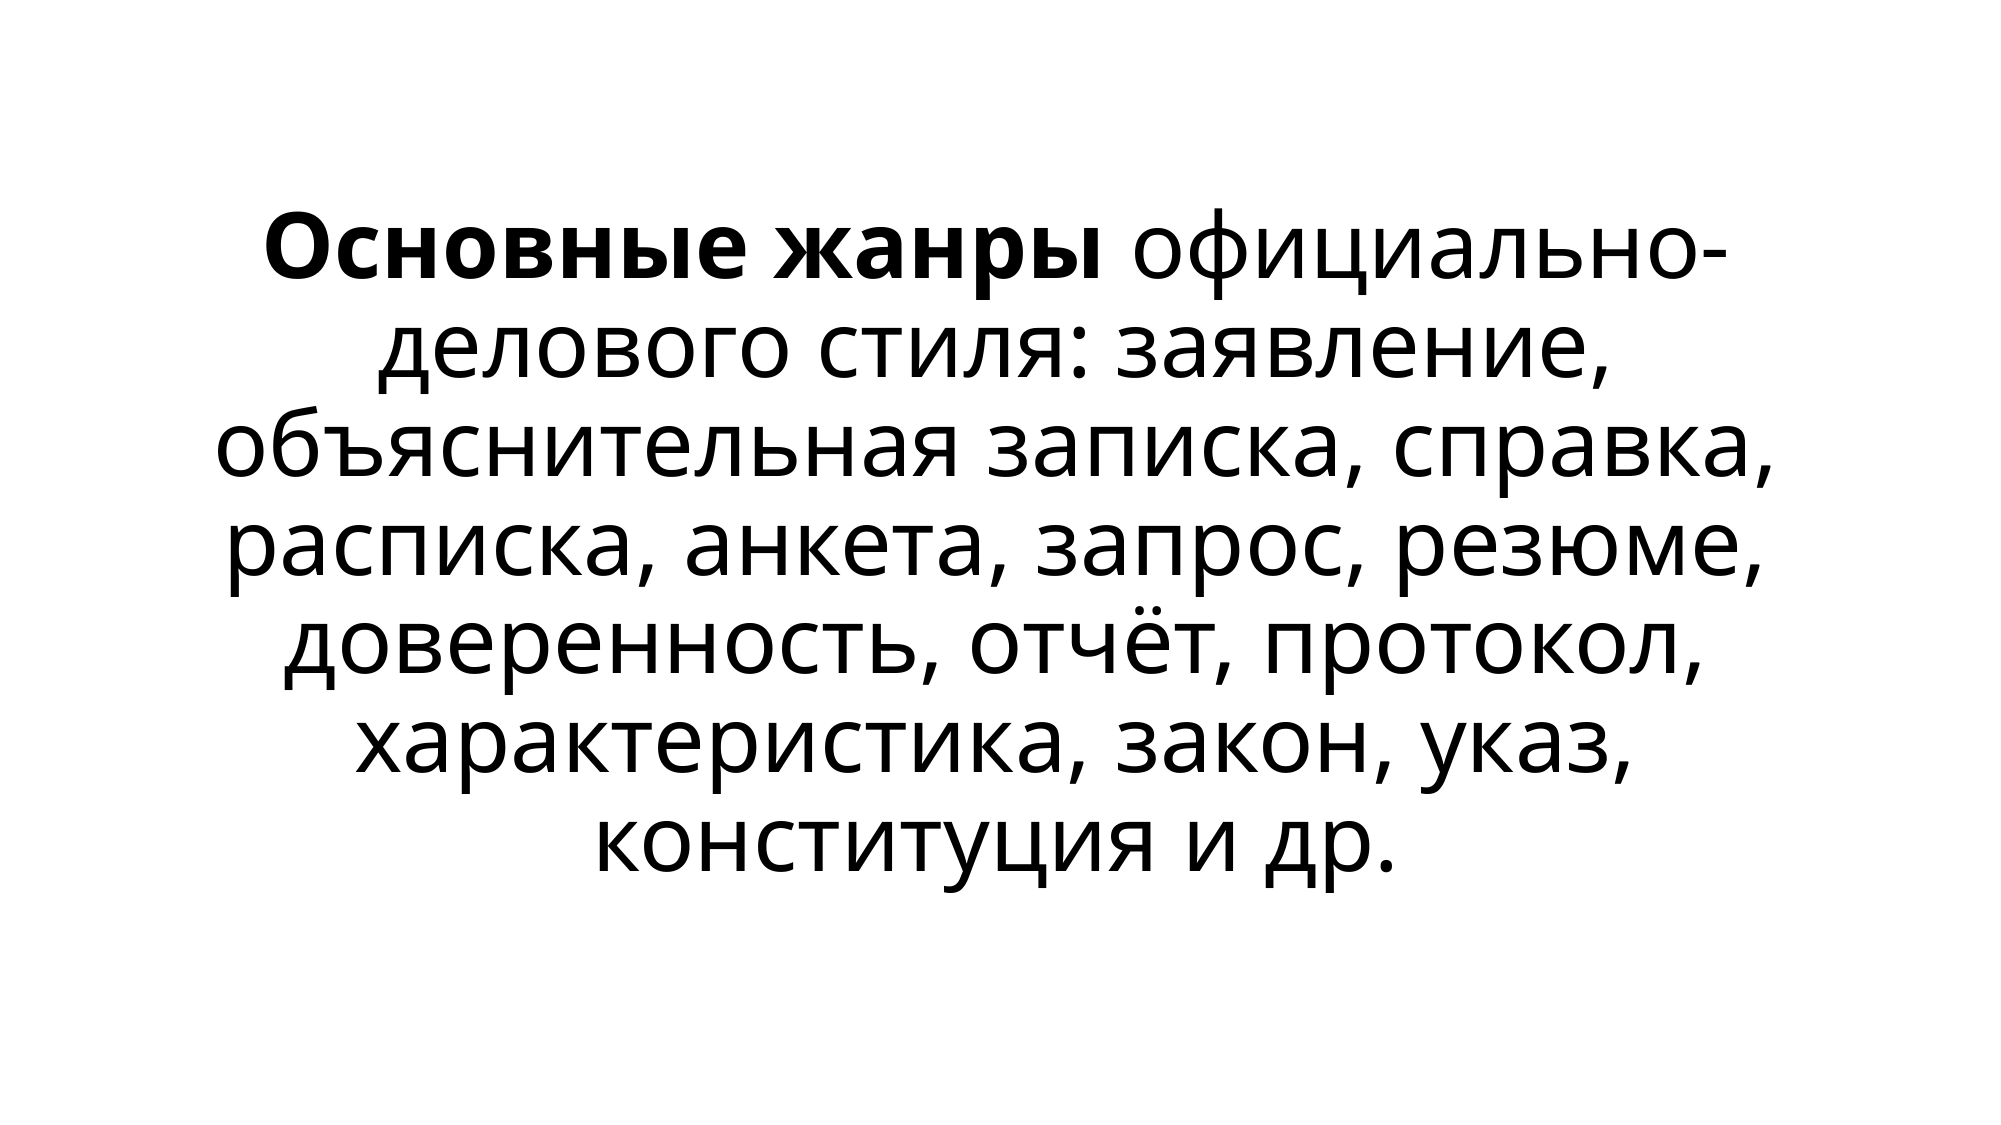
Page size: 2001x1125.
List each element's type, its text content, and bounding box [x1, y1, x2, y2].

list Основные жанры официально-делового стиля: заявление, объяснительная записка, справка, расписка, анкета, запрос, резюме, доверенность, отчёт, протокол, характеристика, закон, указ, конституция и др. [53, 60, 1939, 1074]
